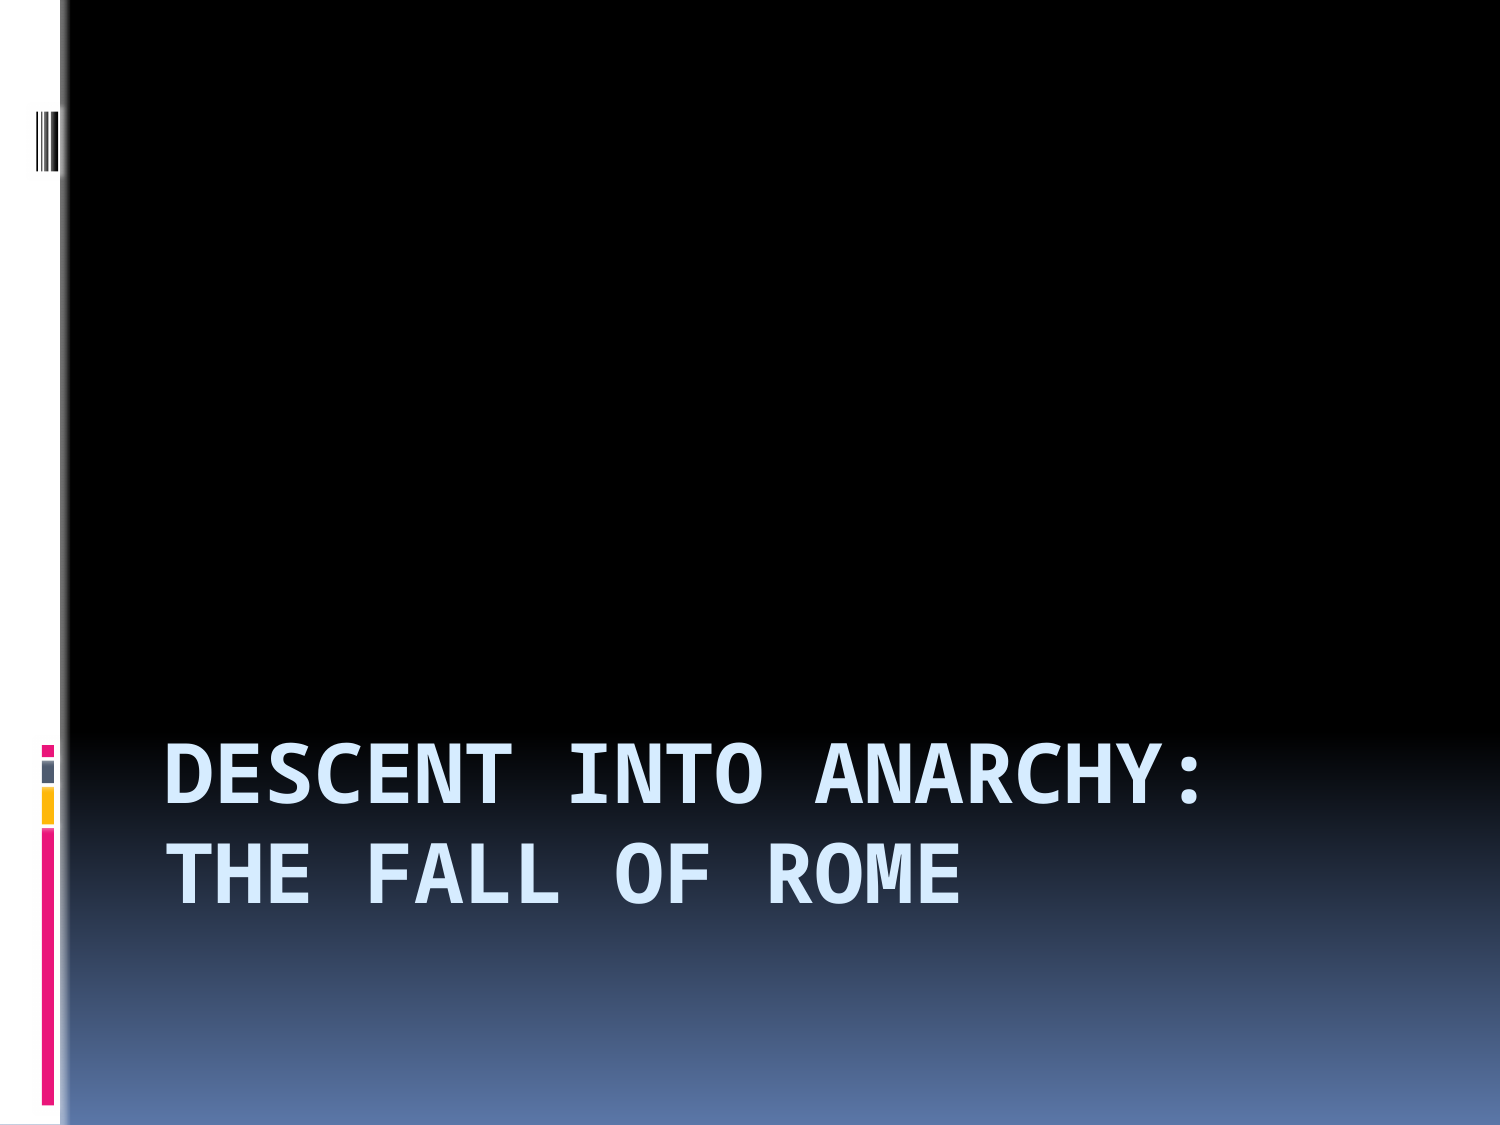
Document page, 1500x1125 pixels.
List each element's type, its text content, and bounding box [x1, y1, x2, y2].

title Descent into Anarchy: The Fall of Rome [150, 712, 1425, 1037]
